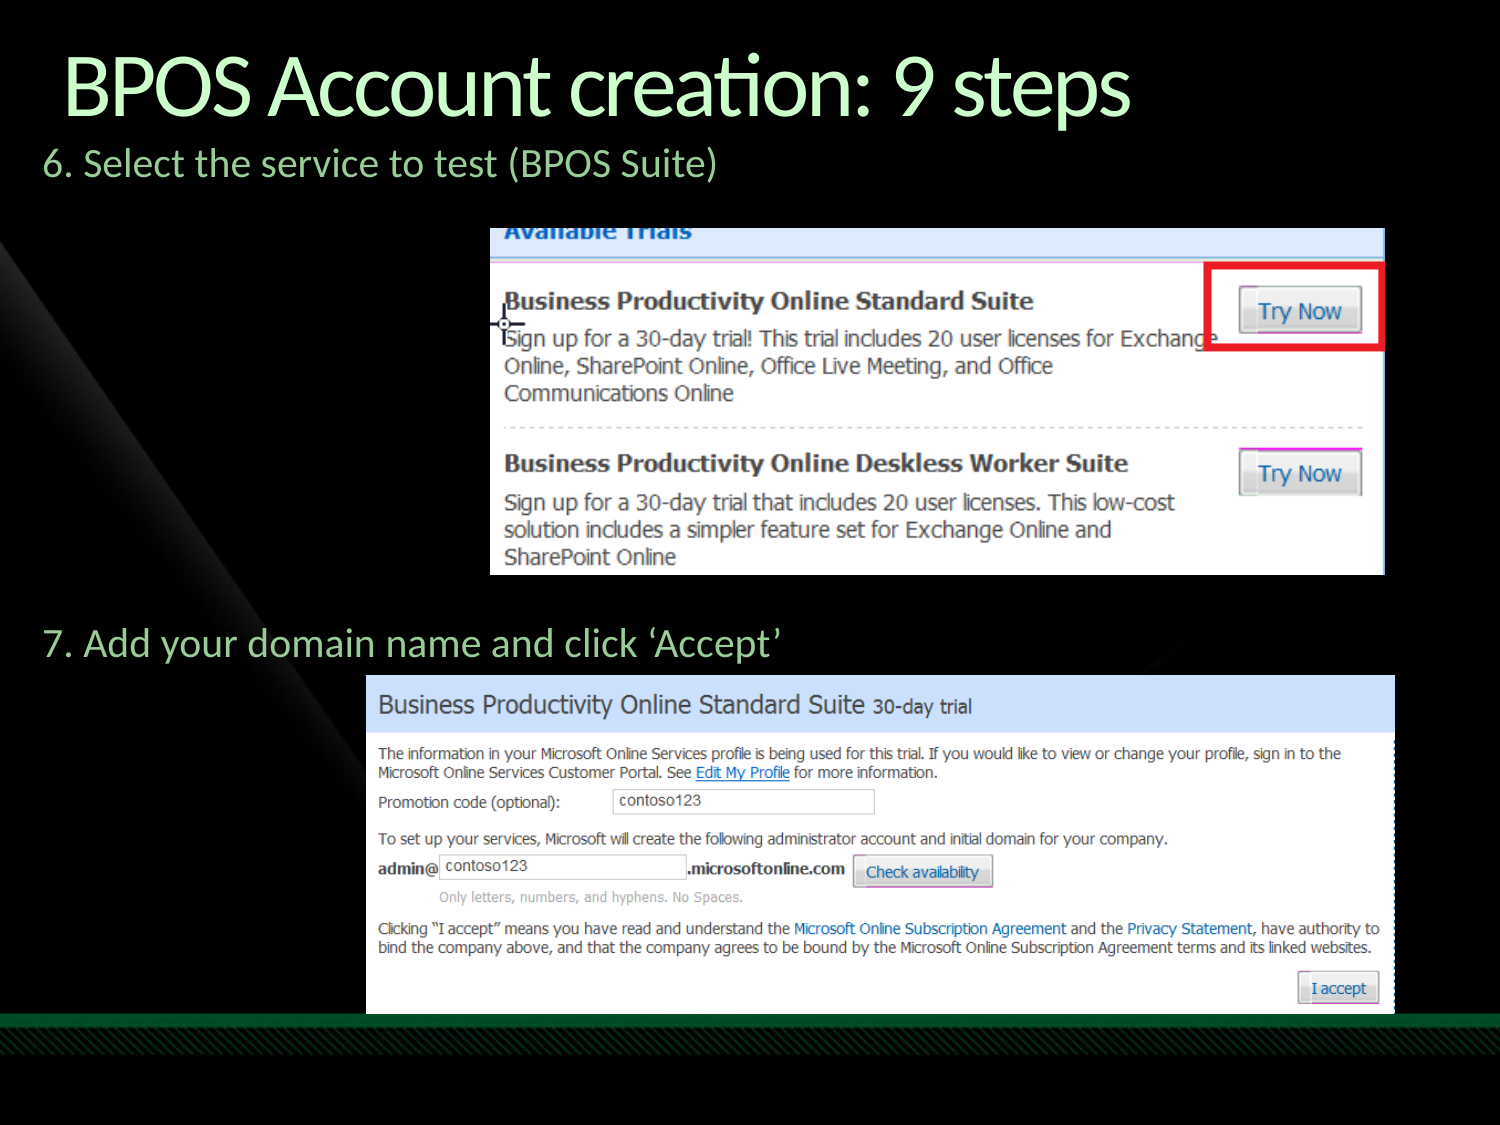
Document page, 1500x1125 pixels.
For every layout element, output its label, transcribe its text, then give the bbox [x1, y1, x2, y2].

list 6. Select the service to test (BPOS Suite) 7. Add your domain name and click ‘Accept’ [42, 141, 1418, 1036]
title BPOS Account creation: 9 steps [62, 37, 1438, 138]
picture [0, 0, 1500, 1125]
